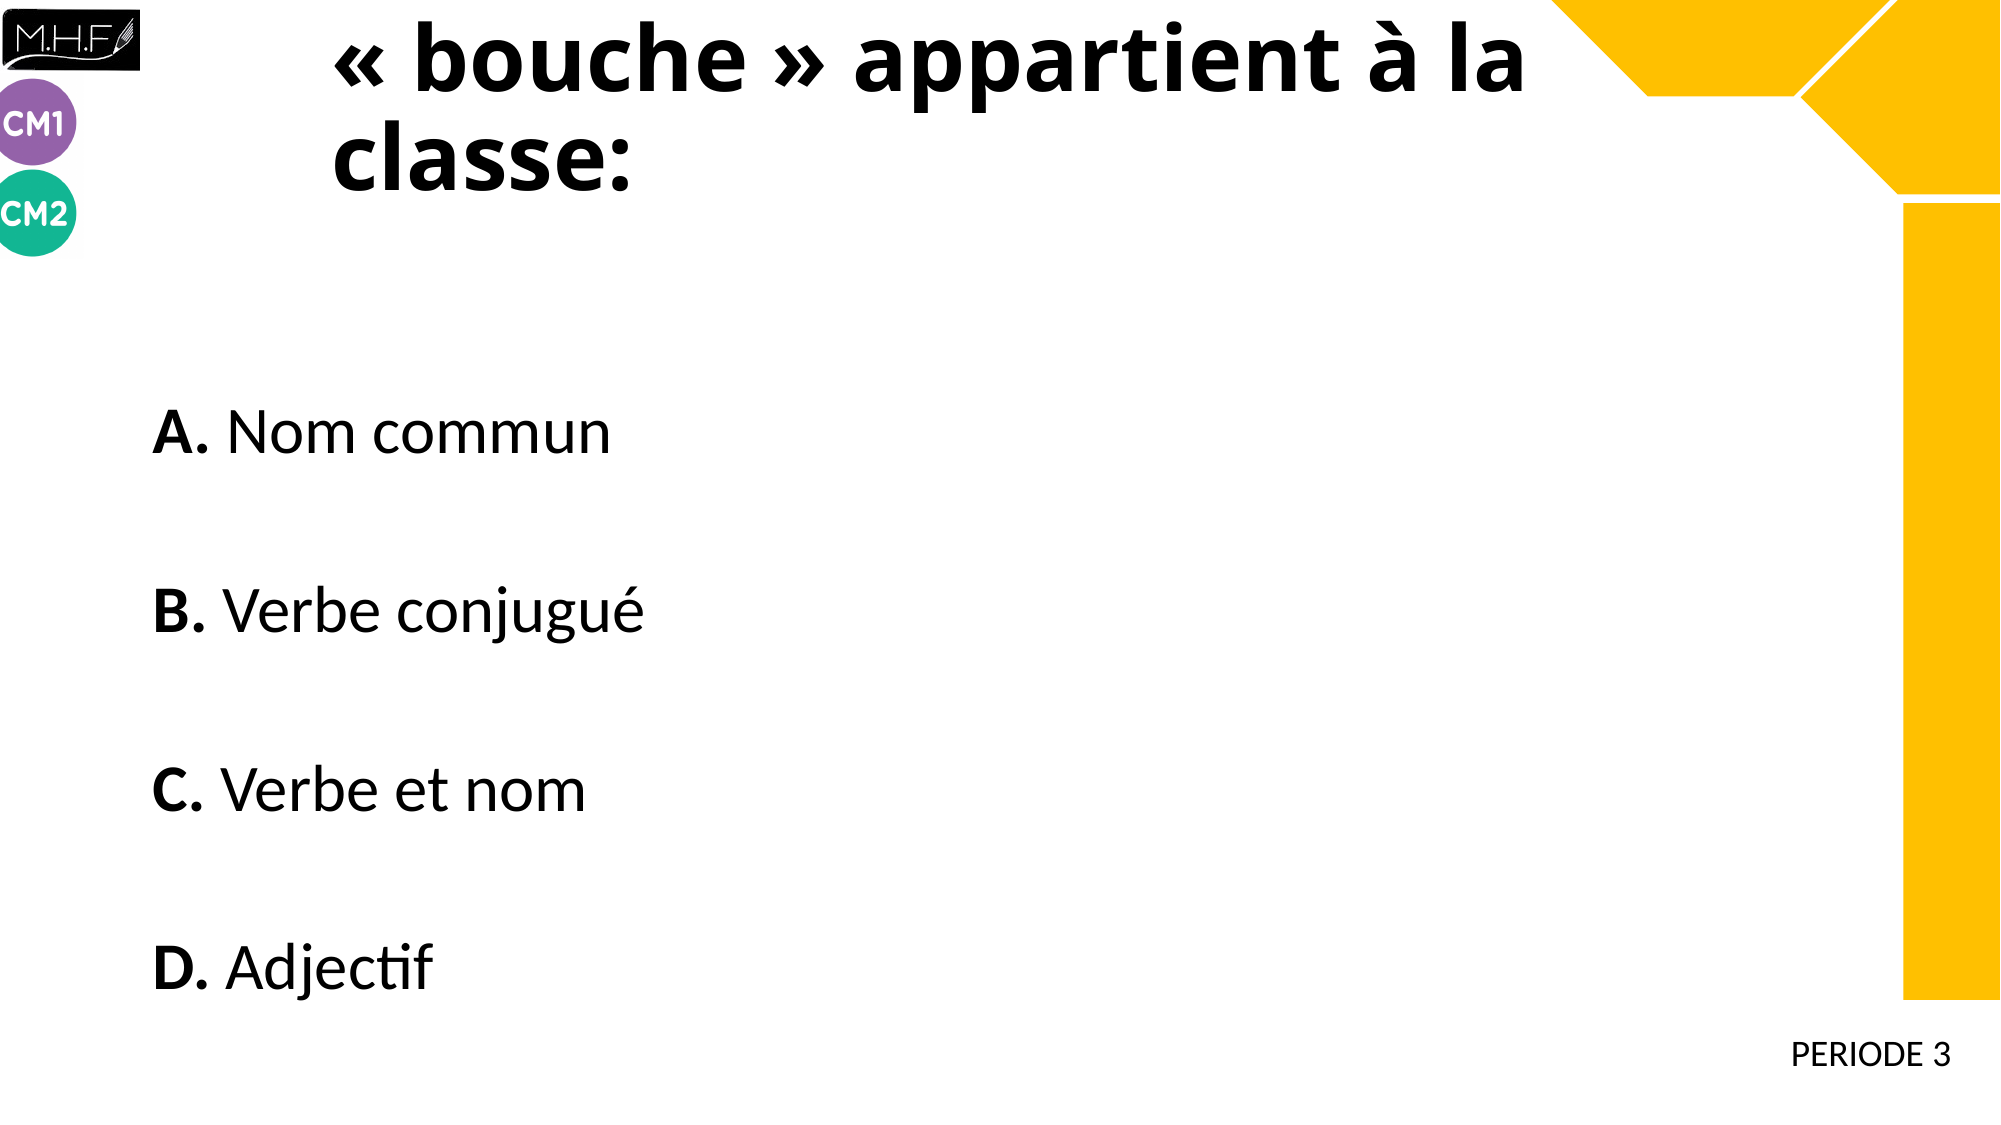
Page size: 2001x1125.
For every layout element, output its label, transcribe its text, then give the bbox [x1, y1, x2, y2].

text_box [1799, 0, 2000, 196]
text_box [1549, 0, 1892, 98]
title « bouche » appartient à la classe: [316, 3, 1863, 221]
picture [0, 7, 140, 259]
text_box [1902, 202, 2000, 1001]
text_box PERIODE 3 [1362, 1021, 1967, 1082]
list A. Nom commun B. Verbe conjugué C. Verbe et nom D. Adjectif [137, 299, 1863, 1014]
